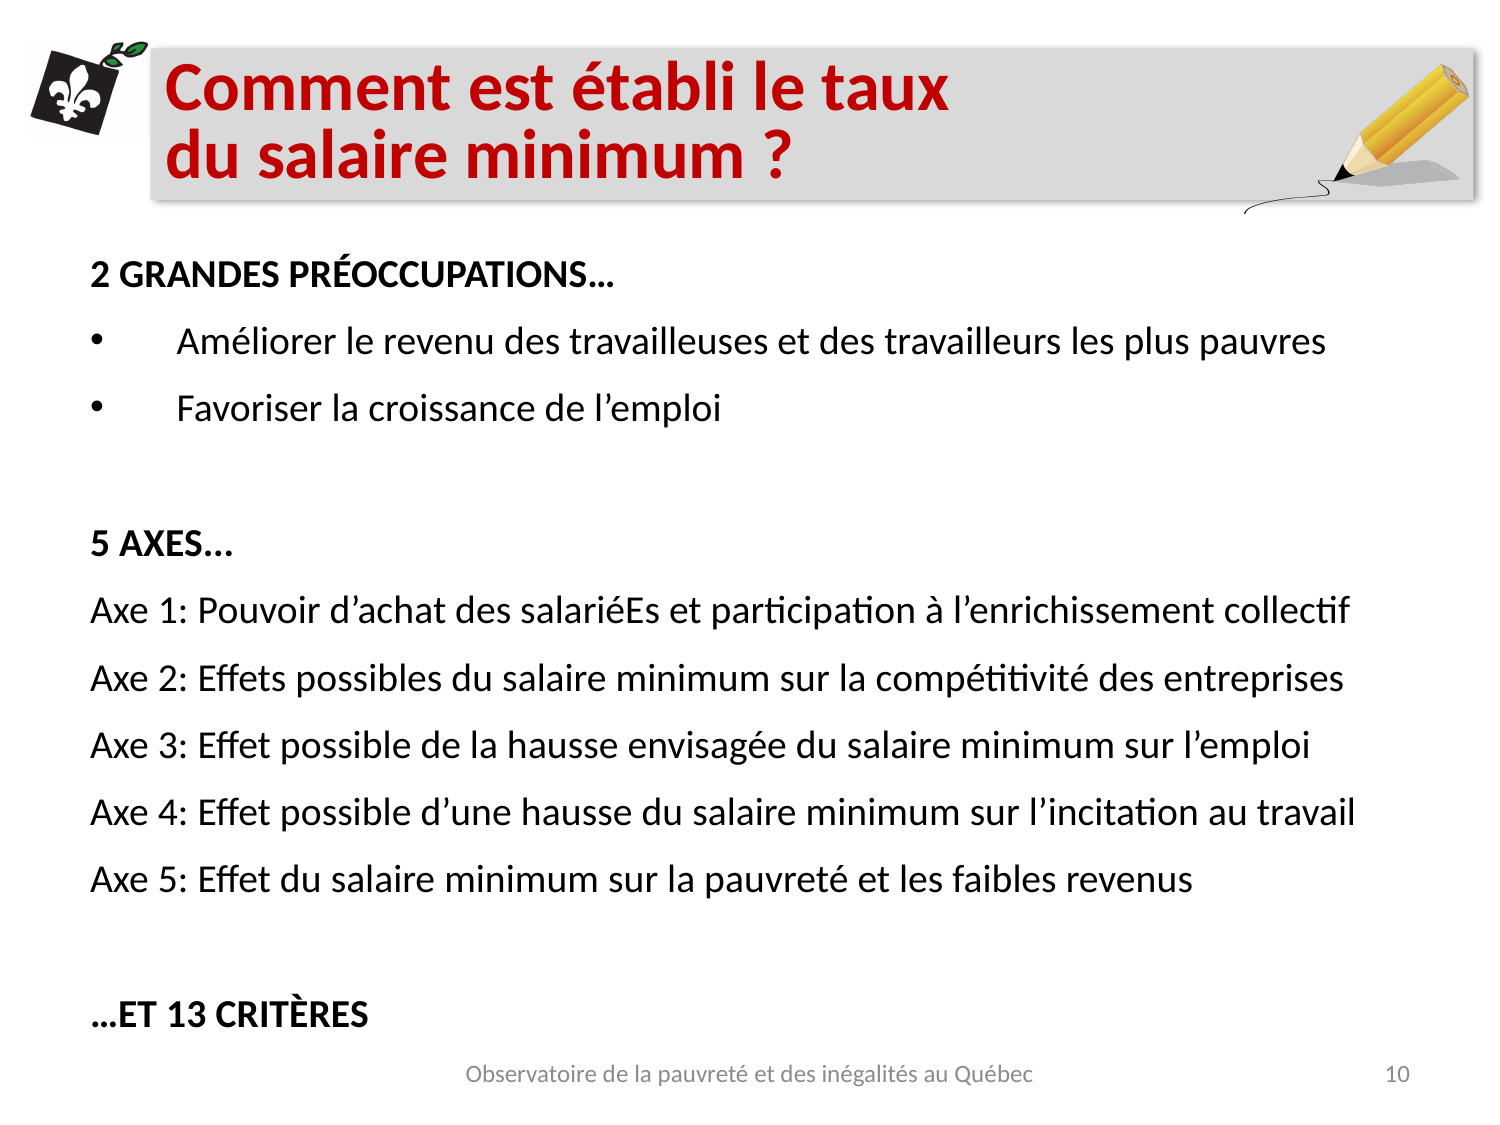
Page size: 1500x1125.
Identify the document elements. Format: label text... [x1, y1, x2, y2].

list 2 grandes préoccupations… Améliorer le revenu des travailleuses et des travailleurs les plus pauvres Favoriser la croissance de l’emploi 5 axes... Axe 1: Pouvoir d’achat des salariéEs et participation à l’enrichissement collectif Axe 2: Effets possibles du salaire minimum sur la compétitivité des entreprises Axe 3: Effet possible de la hausse envisagée du salaire minimum sur l’emploi Axe 4: Effet possible d’une hausse du salaire minimum sur l’incitation au travail Axe 5: Effet du salaire minimum sur la pauvreté et les faibles revenus …et 13 critères [75, 240, 1447, 1042]
picture [28, 38, 151, 139]
picture [1244, 64, 1469, 214]
title Comment est établi le taux du salaire minimum ? [150, 48, 1474, 200]
footer Observatoire de la pauvreté et des inégalités au Québec [0, 1042, 1500, 1103]
